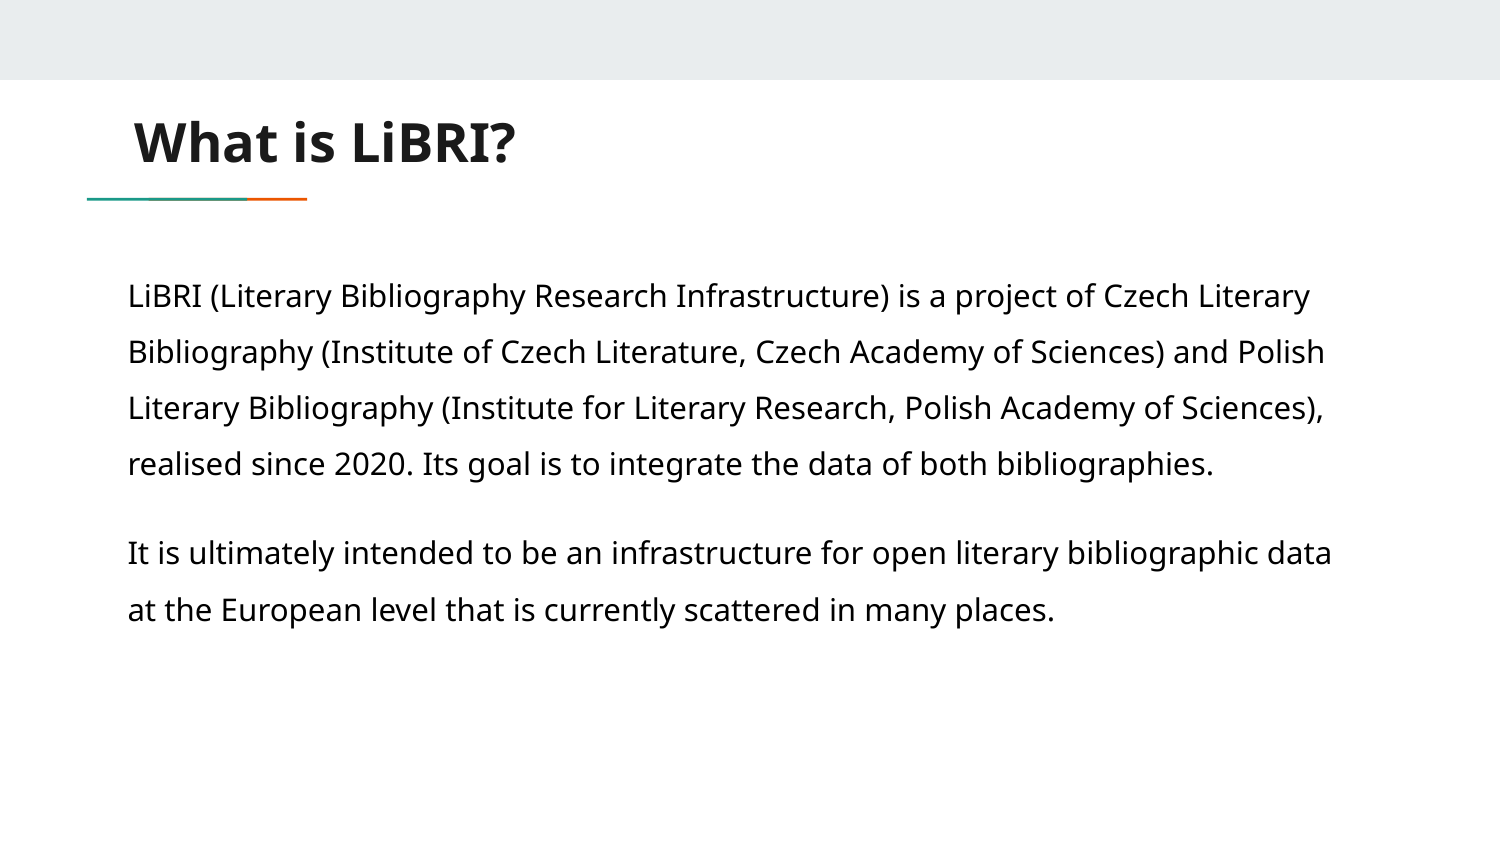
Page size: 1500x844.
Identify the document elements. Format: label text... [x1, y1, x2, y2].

title What is LiBRI? [119, 93, 1381, 181]
list LiBRI (Literary Bibliography Research Infrastructure) is a project of Czech Literary Bibliography (Institute of Czech Literature, Czech Academy of Sciences) and Polish Literary Bibliography (Institute for Literary Research, Polish Academy of Sciences), realised since 2020. Its goal is to integrate the data of both bibliographies. It is ultimately intended to be an infrastructure for open literary bibliographic data at the European level that is currently scattered in many places. [112, 242, 1374, 707]
